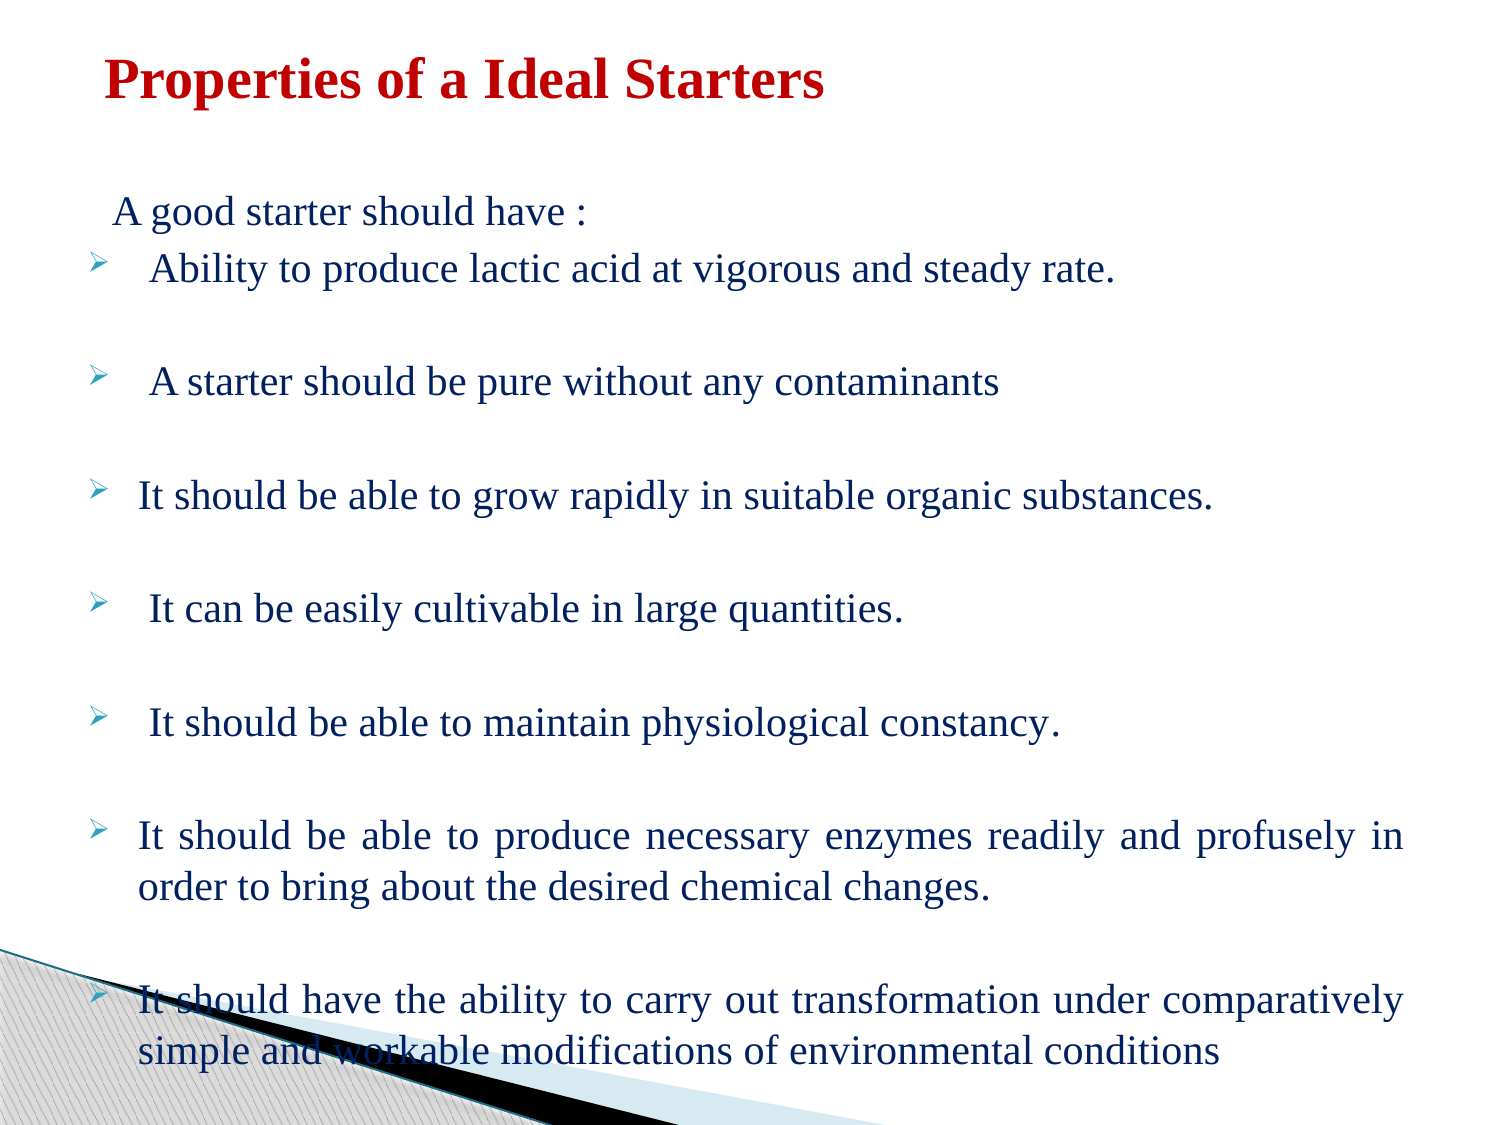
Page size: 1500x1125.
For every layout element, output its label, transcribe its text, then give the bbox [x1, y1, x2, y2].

list A good starter should have : Ability to produce lactic acid at vigorous and steady rate. A starter should be pure without any contaminants It should be able to grow rapidly in suitable organic substances. It can be easily cultivable in large quantities. It should be able to maintain physiological constancy. It should be able to produce necessary enzymes readily and profusely in order to bring about the desired chemical changes. It should have the ability to carry out transformation under comparatively simple and workable modifications of environmental conditions [70, 175, 1421, 1102]
title Properties of a Ideal Starters [75, 45, 1425, 176]
